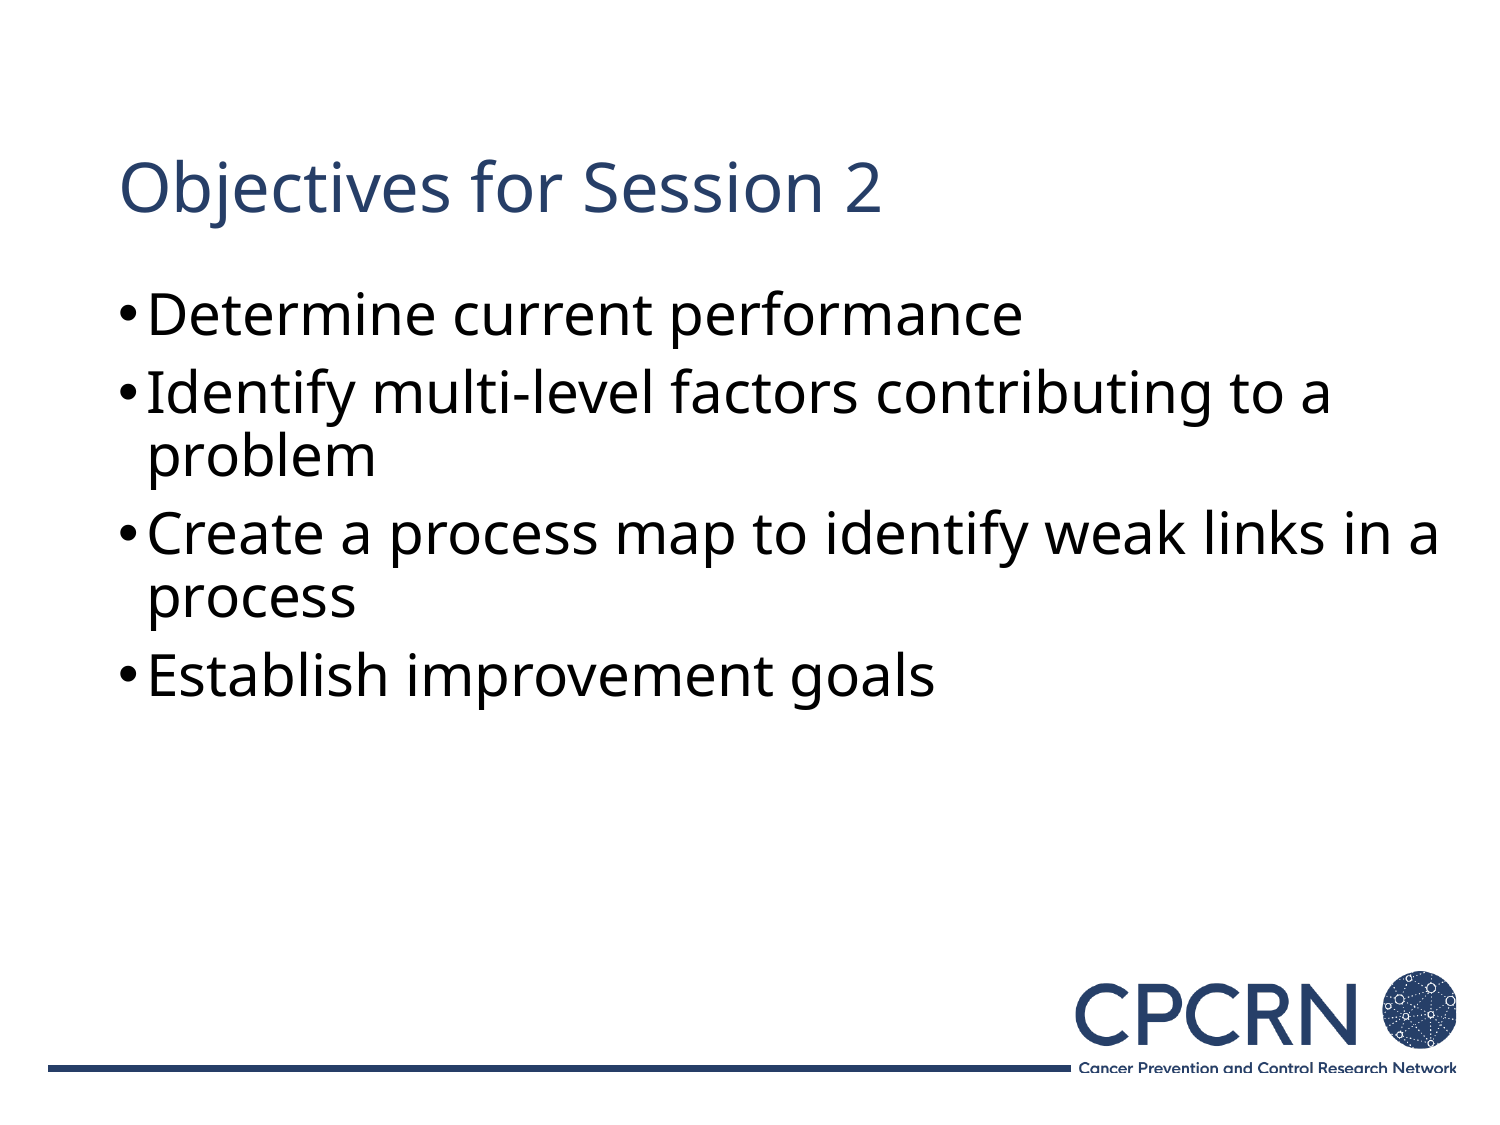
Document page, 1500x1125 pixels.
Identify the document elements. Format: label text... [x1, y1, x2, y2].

title Objectives for Session 2 [103, 103, 1397, 277]
list Determine current performance Identify multi-level factors contributing to a problem Create a process map to identify weak links in a process Establish improvement goals [103, 277, 1477, 985]
